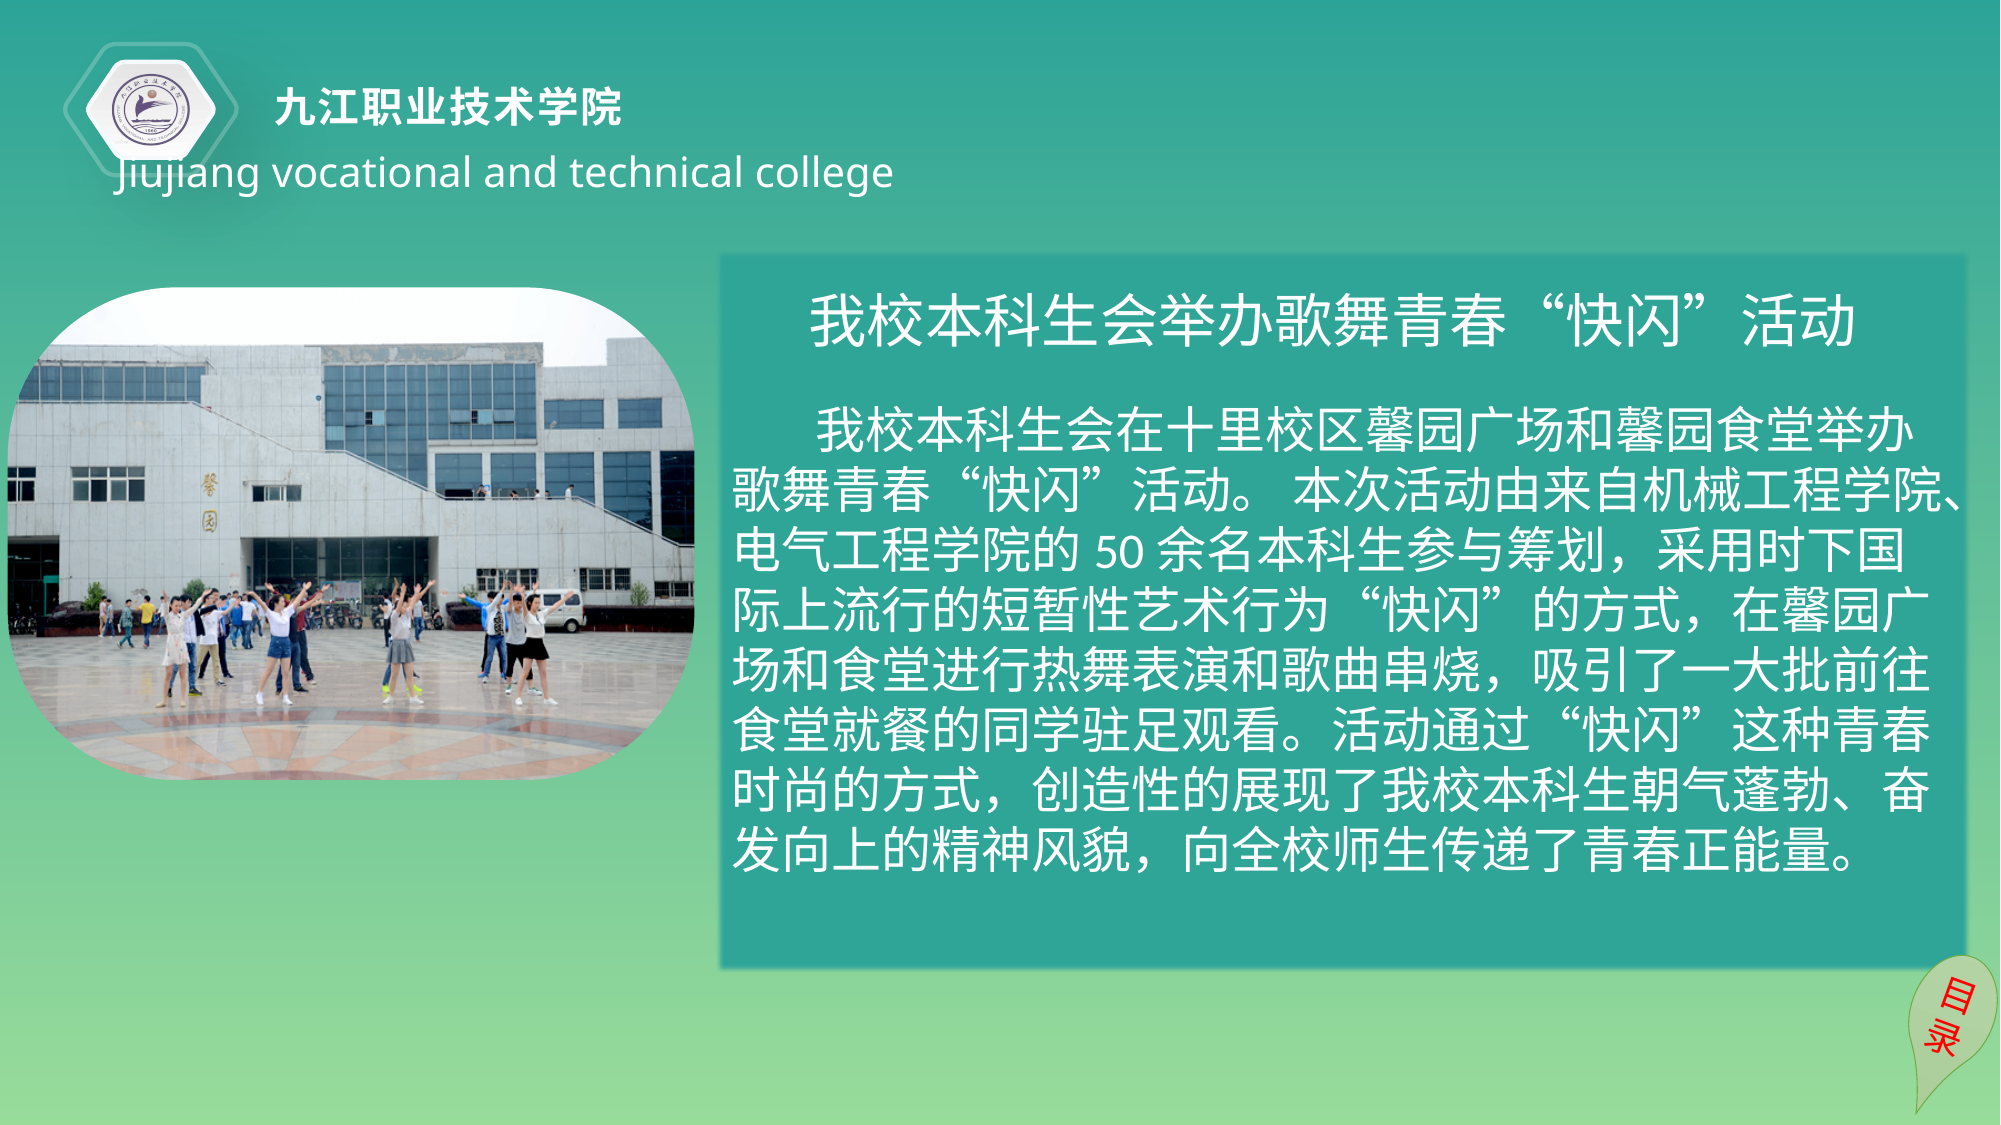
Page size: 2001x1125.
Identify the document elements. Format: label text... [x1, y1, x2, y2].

text_box 九江职业技术学院 [259, 73, 752, 138]
text_box Jiujiang vocational and technical college [101, 138, 910, 204]
text_box [6, 286, 696, 781]
text_box 我校本科生会举办歌舞青春“快闪”活动 我校本科生会在十里校区馨园广场和馨园食堂举办歌舞青春“快闪”活动。 本次活动由来自机械工程学院、电气工程学院的50余名本科生参与筹划，采用时下国际上流行的短暂性艺术行为“快闪”的方式，在馨园广场和食堂进行热舞表演和歌曲串烧，吸引了一大批前往食堂就餐的同学驻足观看。活动通过“快闪”这种青春时尚的方式，创造性的展现了我校本科生朝气蓬勃、奋发向上的精神风貌，向全校师生传递了青春正能量。 [723, 257, 1964, 966]
text_box 目录 [1908, 954, 1998, 1116]
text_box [65, 43, 237, 176]
